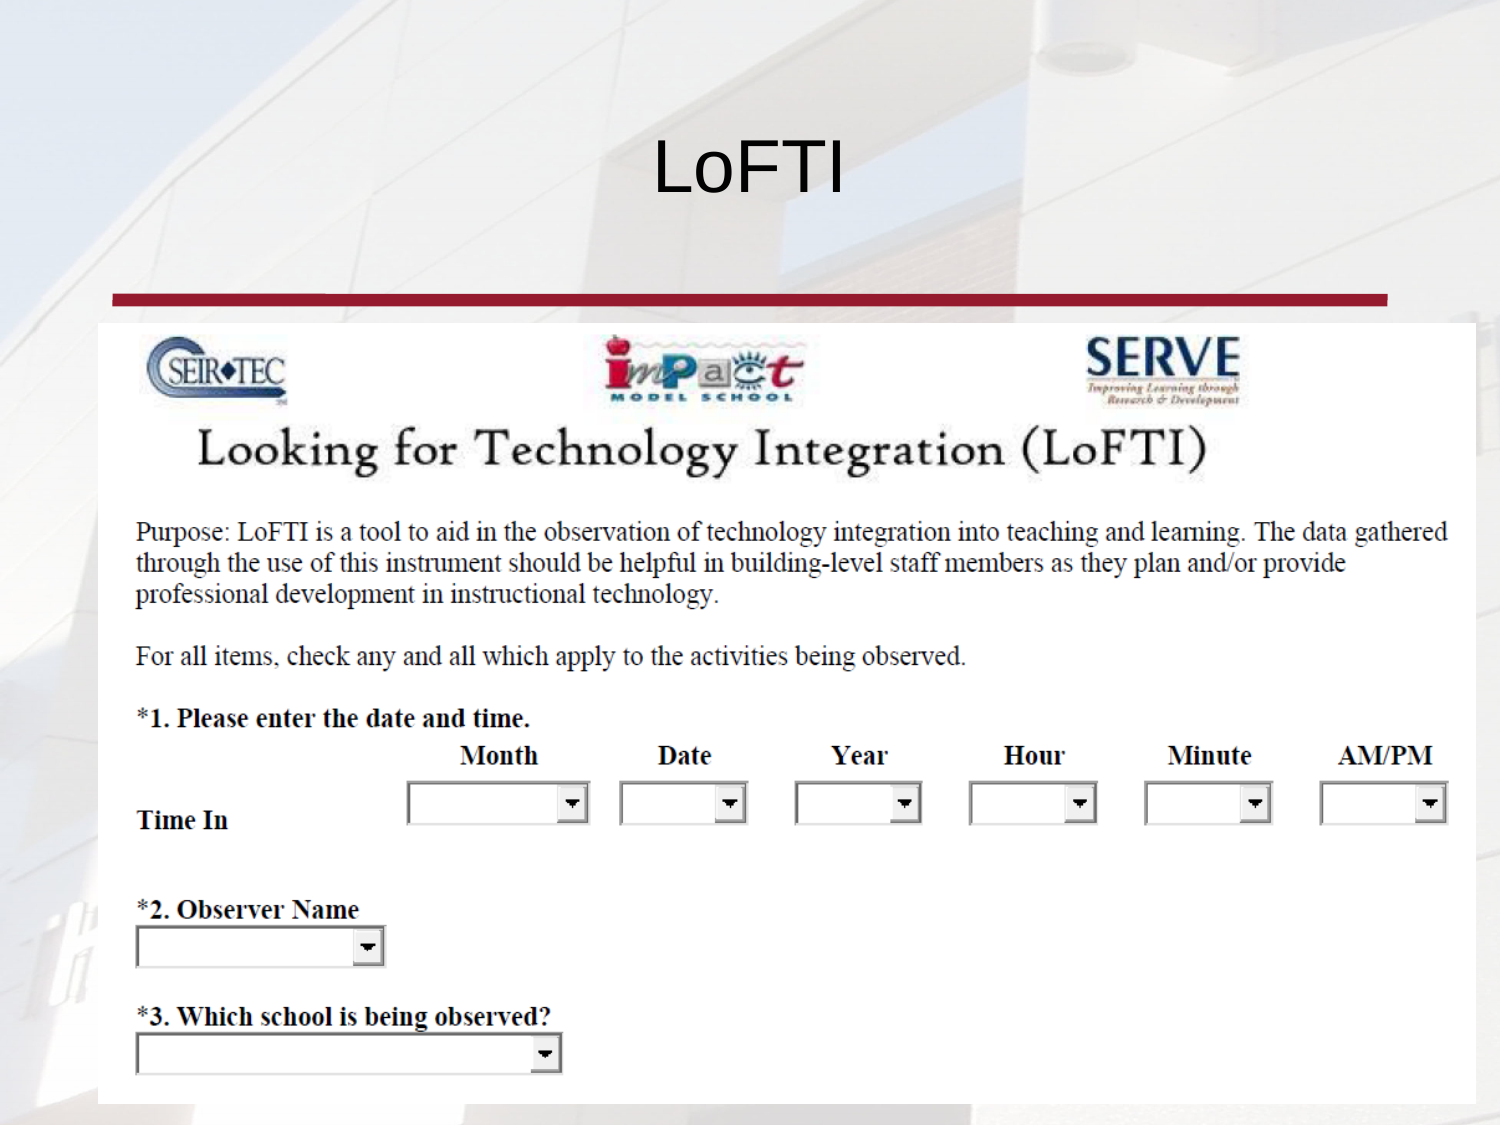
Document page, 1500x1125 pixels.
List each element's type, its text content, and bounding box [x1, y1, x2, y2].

picture [0, 0, 1500, 1125]
title LoFTI [112, 37, 1388, 288]
